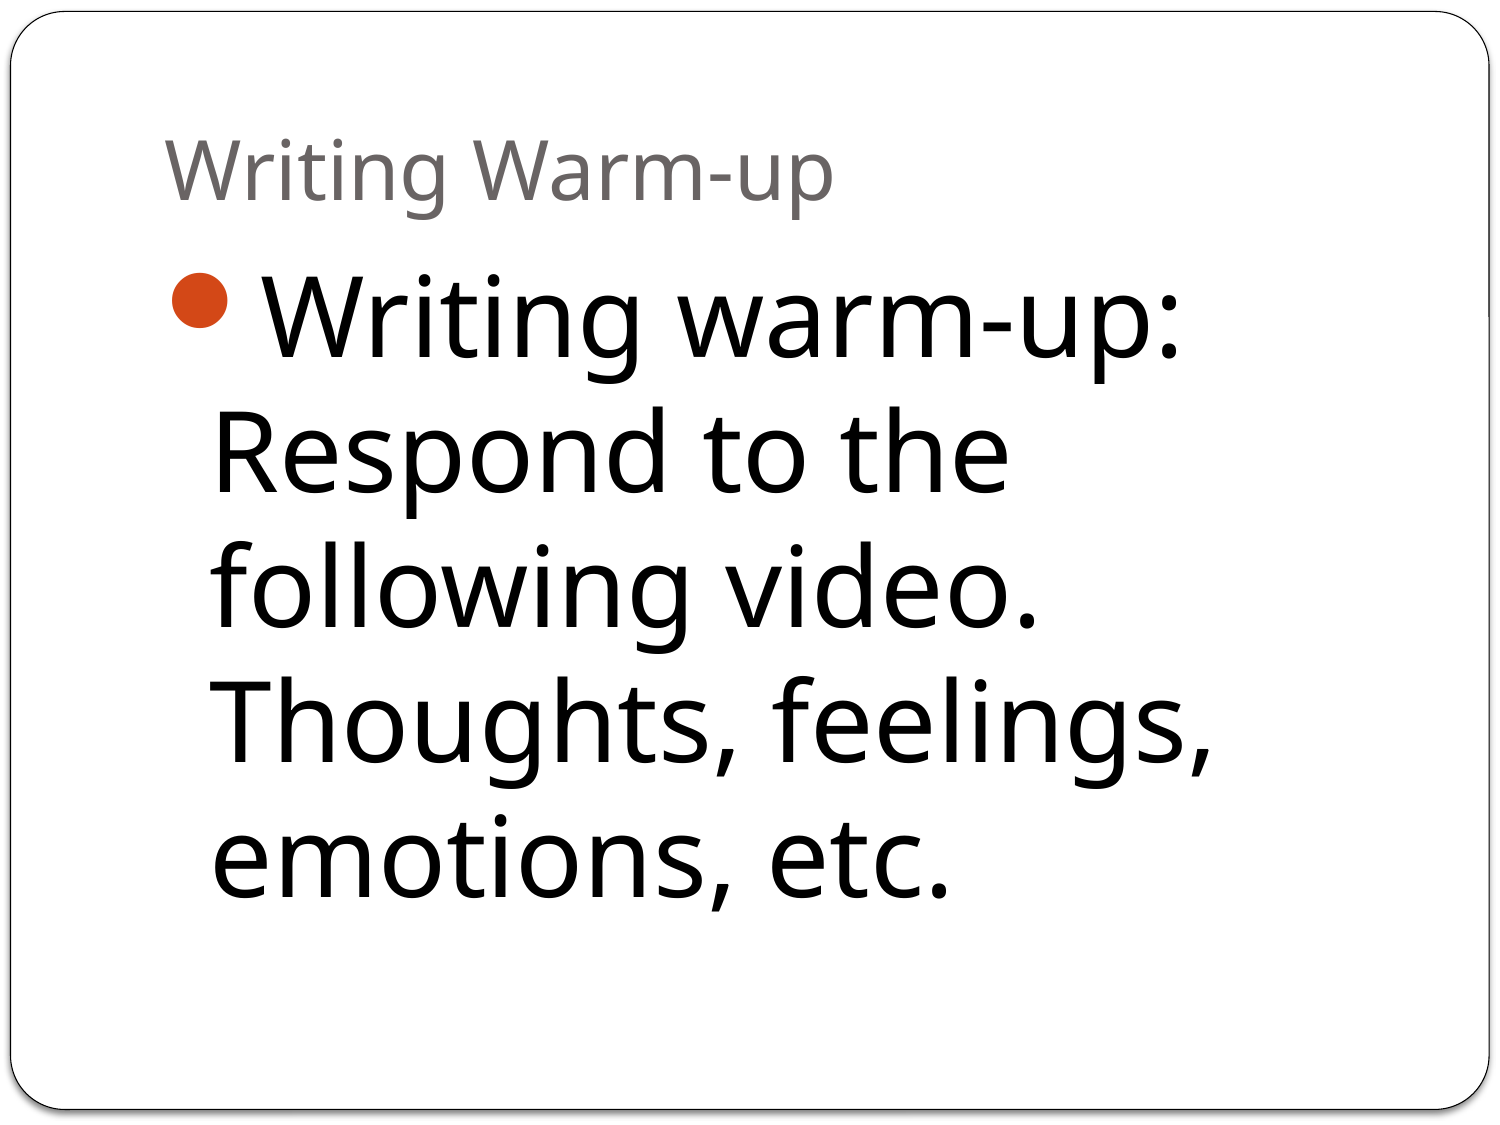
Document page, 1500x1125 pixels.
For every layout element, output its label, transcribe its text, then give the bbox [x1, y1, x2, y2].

list Writing warm-up: Respond to the following video. Thoughts, feelings, emotions, etc. [150, 237, 1425, 988]
title Writing Warm-up [150, 45, 1425, 233]
